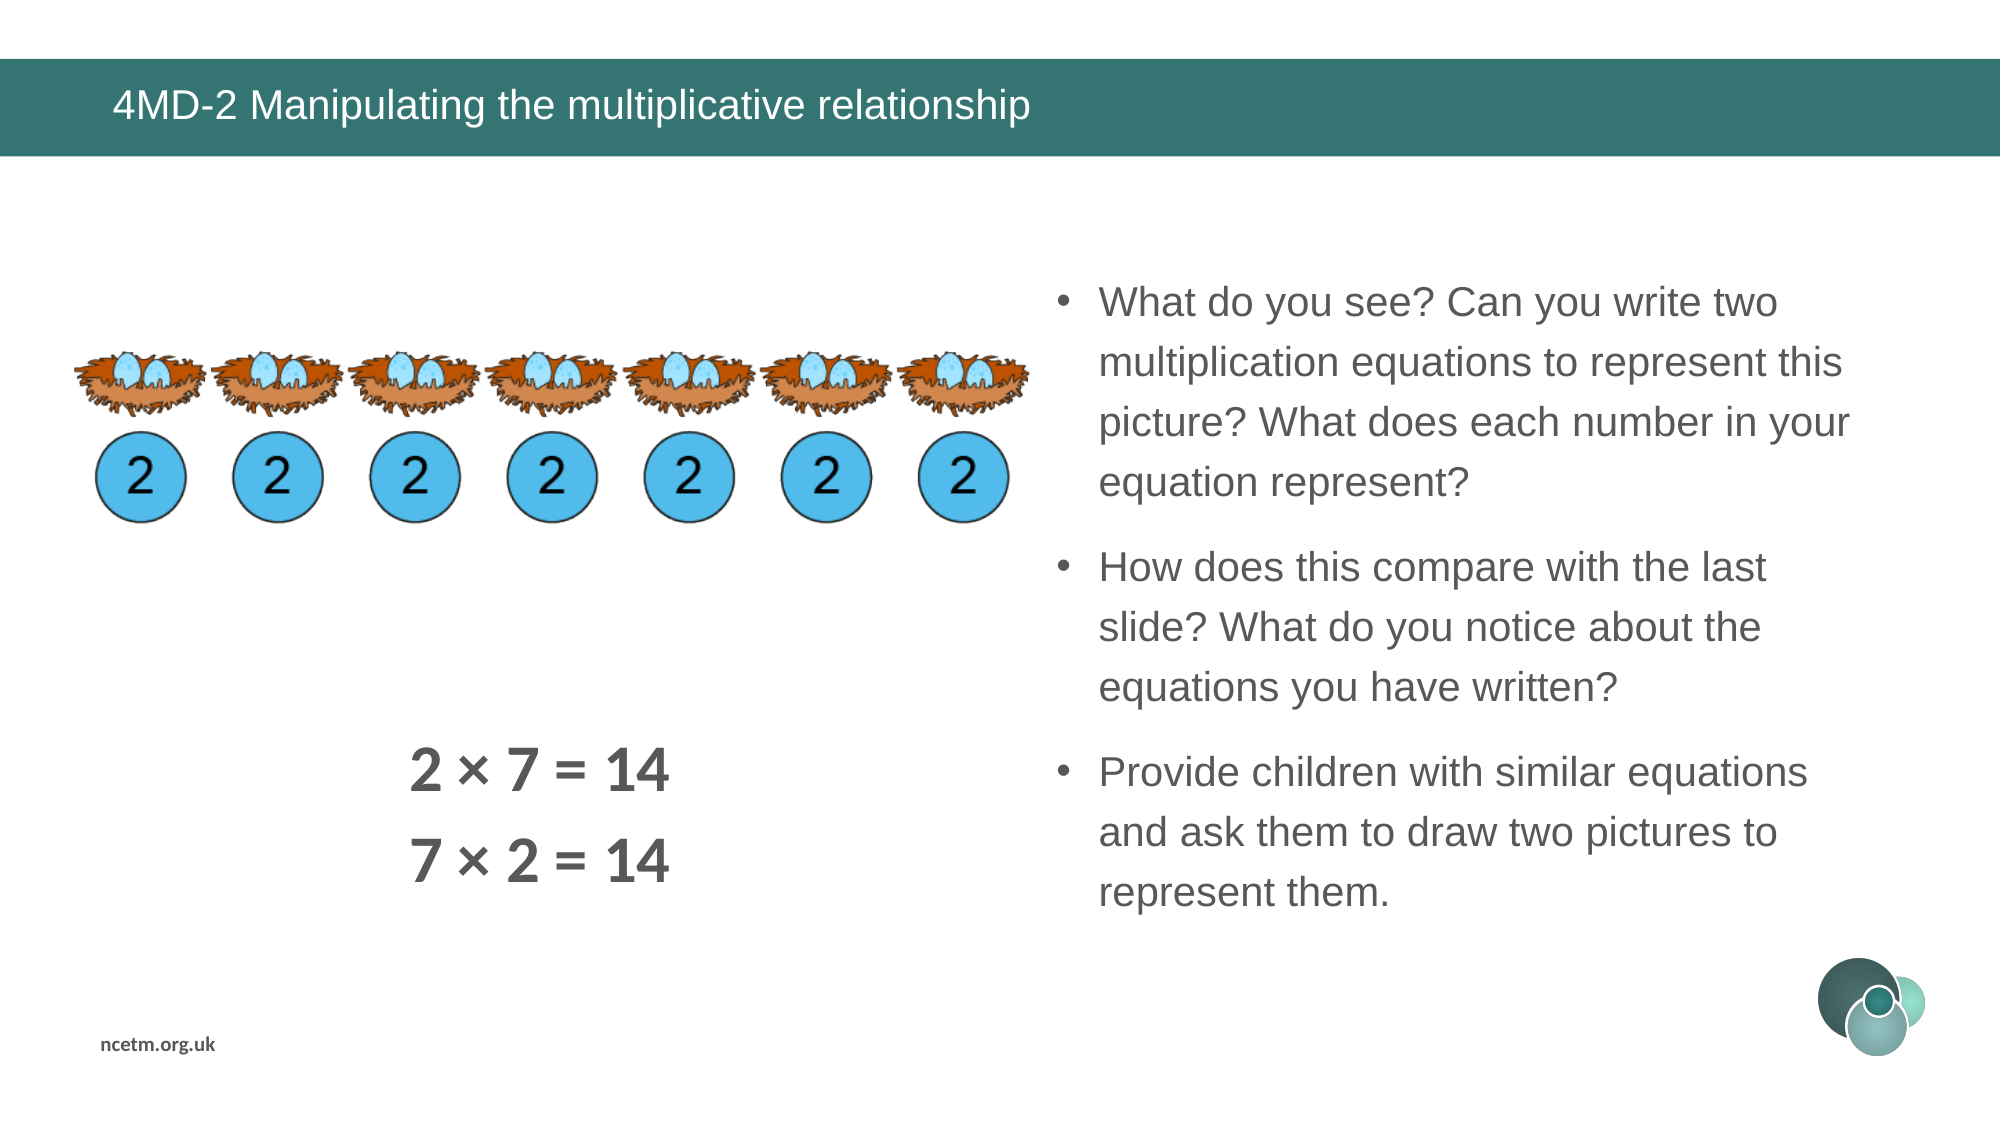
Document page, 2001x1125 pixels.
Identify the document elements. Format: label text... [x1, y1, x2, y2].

picture [1818, 958, 1925, 1056]
text_box What do you see? Can you write two multiplication equations to represent this picture? What does each number in your equation represent? How does this compare with the last slide? What do you notice about the equations you have written? Provide children with similar equations and ask them to draw two pictures to represent them. [1041, 257, 1899, 931]
text_box 2 × 7 = 14 7 × 2 = 14 [394, 706, 686, 904]
title 4MD-2 Manipulating the multiplicative relationship [97, 76, 1945, 147]
picture [66, 341, 1038, 531]
